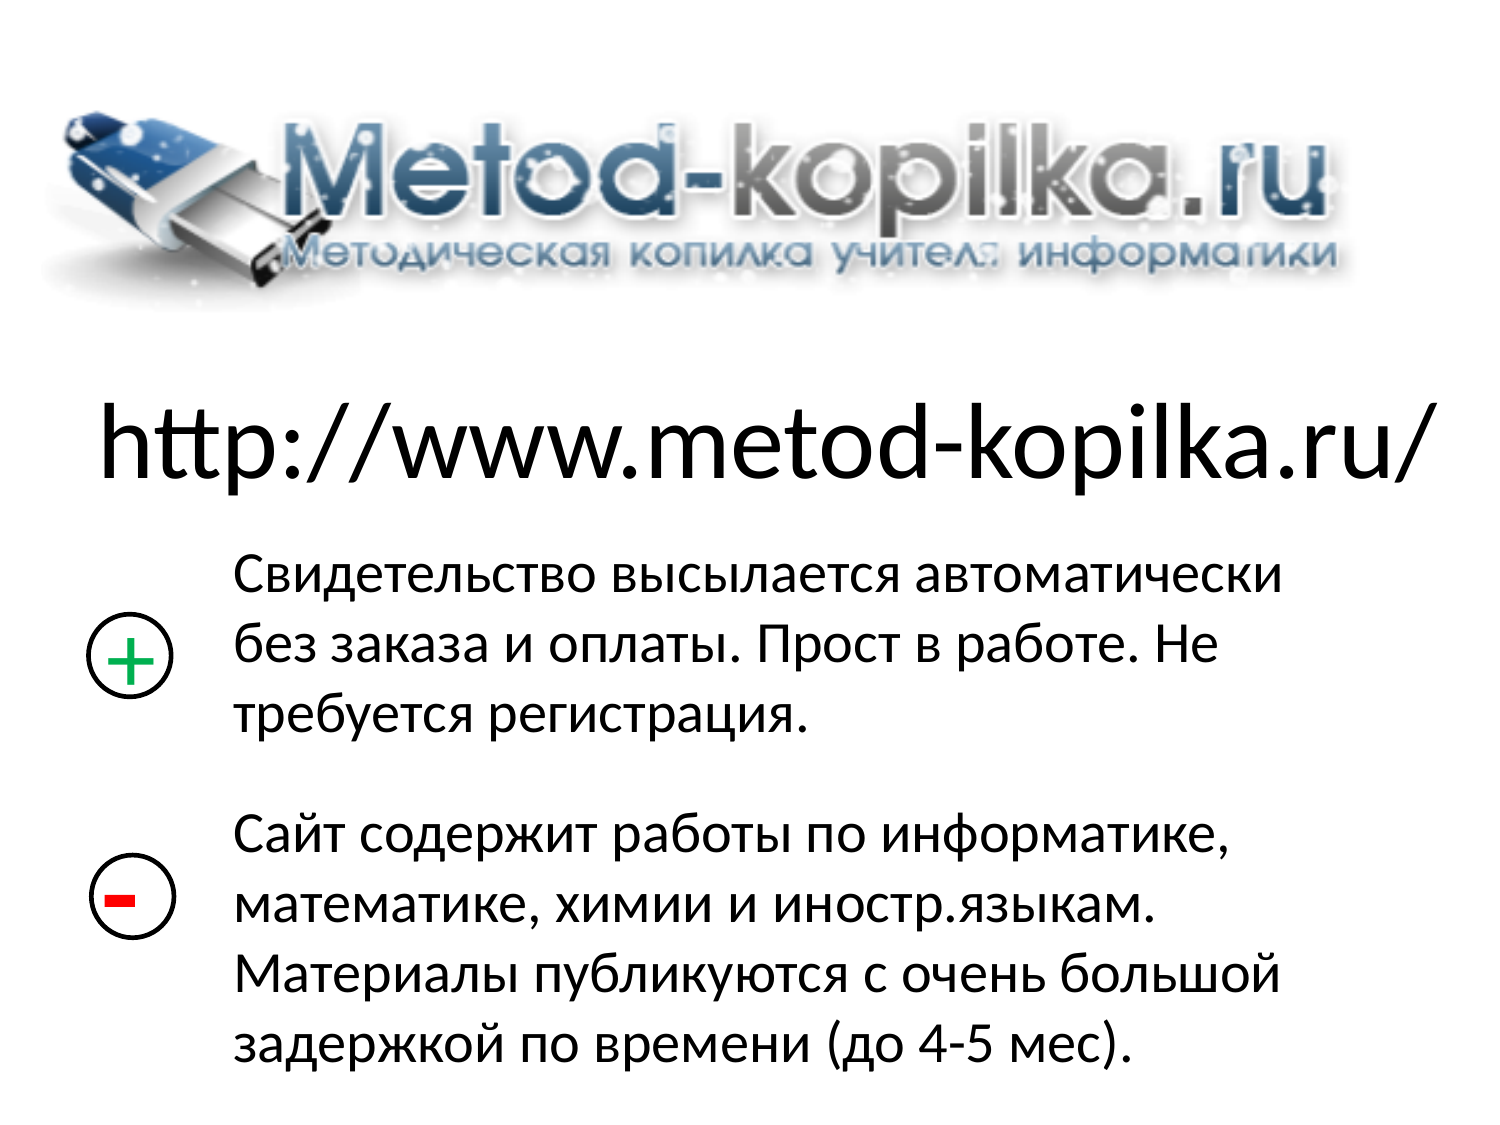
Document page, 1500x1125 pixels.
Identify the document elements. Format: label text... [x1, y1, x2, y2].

picture [41, 42, 1404, 341]
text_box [88, 822, 175, 959]
text_box Свидетельство высылается автоматически без заказа и оплаты. Прост в работе. Не требуется регистрация. [218, 527, 1306, 752]
title http://www.metod-kopilka.ru/ [76, 314, 1459, 556]
text_box Сайт содержит работы по информатике, математике, химии и иностр.языкам. Материалы публикуются с очень большой задержкой по времени (до 4-5 мес). [218, 786, 1365, 1082]
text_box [88, 585, 172, 723]
